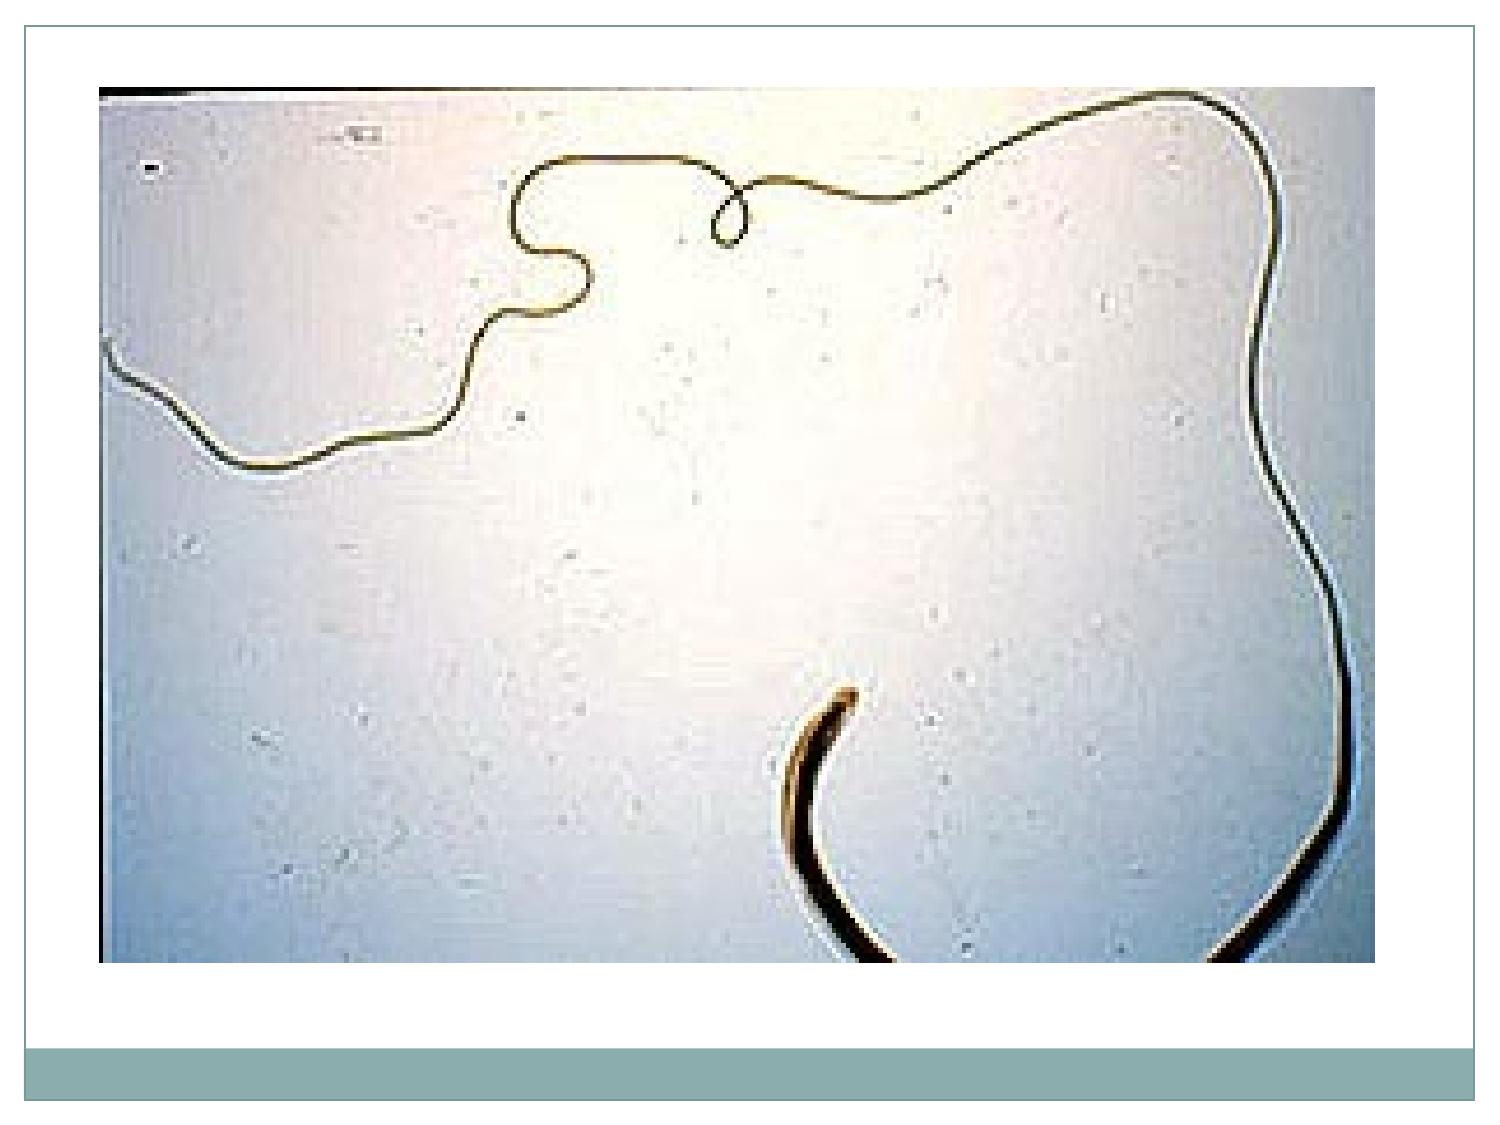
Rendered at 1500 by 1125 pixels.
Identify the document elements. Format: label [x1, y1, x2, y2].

picture [99, 87, 1376, 963]
